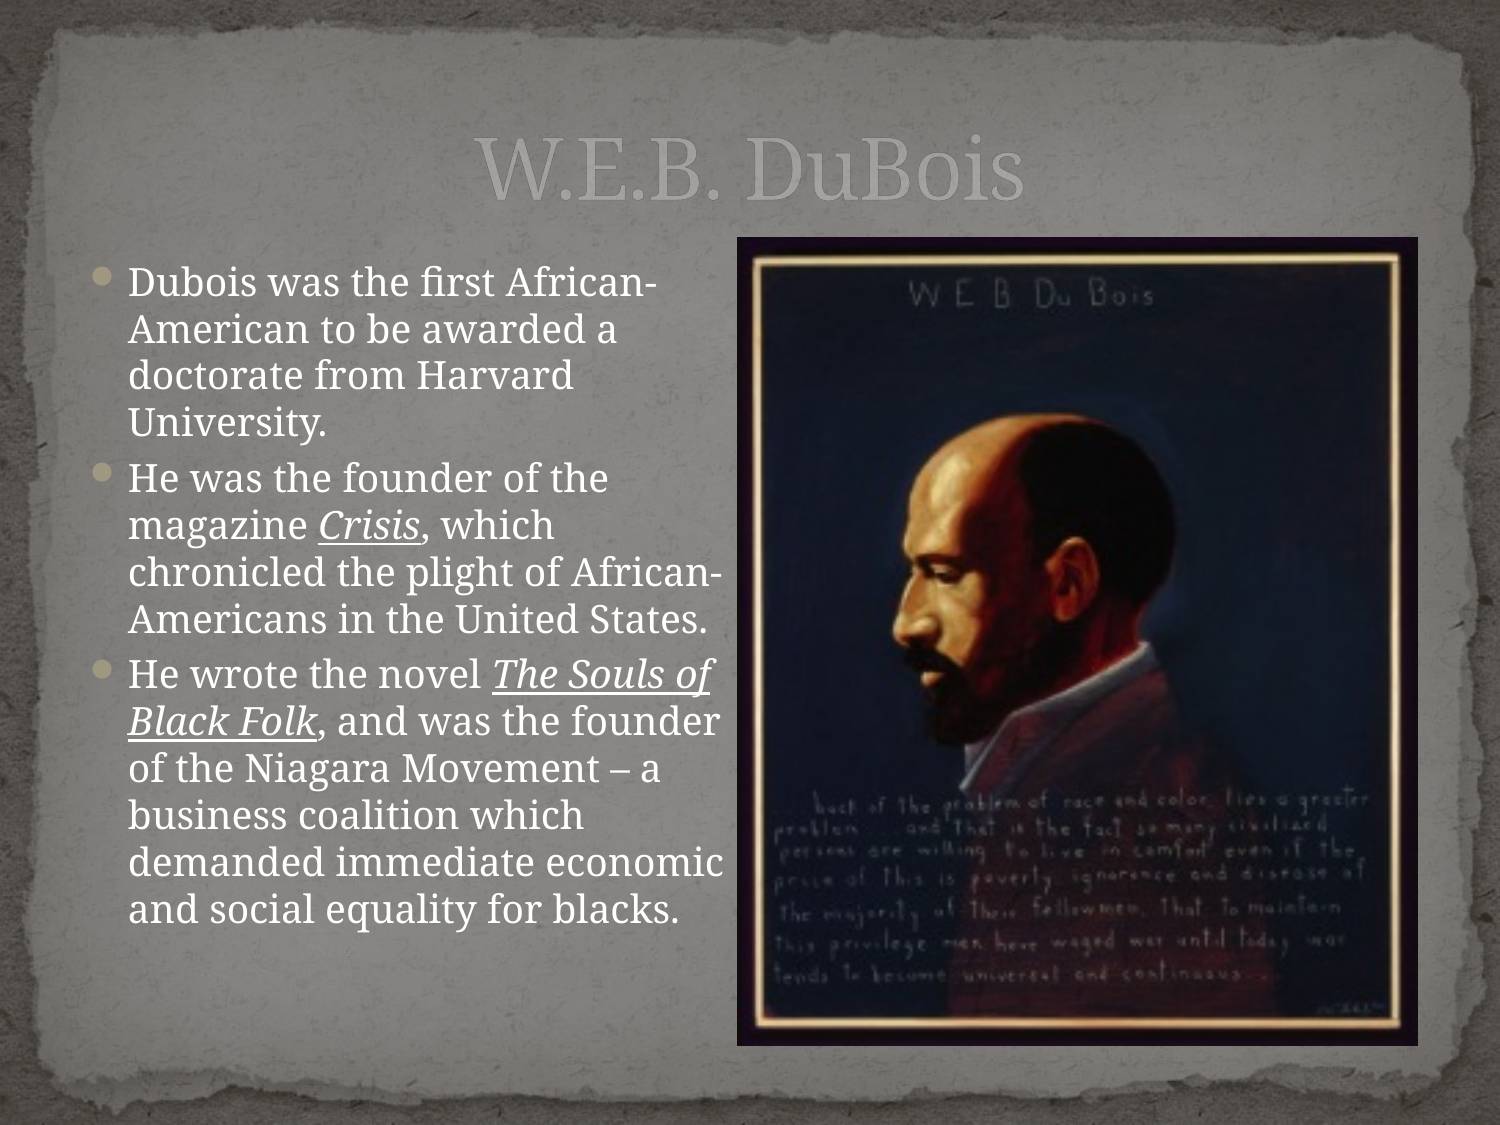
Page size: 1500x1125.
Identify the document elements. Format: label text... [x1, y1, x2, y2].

title W.E.B. DuBois [74, 24, 1425, 225]
list Dubois was the first African-American to be awarded a doctorate from Harvard University. He was the founder of the magazine Crisis, which chronicled the plight of African-Americans in the United States. He wrote the novel The Souls of Black Folk, and was the founder of the Niagara Movement – a business coalition which demanded immediate economic and social equality for blacks. [75, 249, 726, 1000]
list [739, 239, 1418, 1045]
